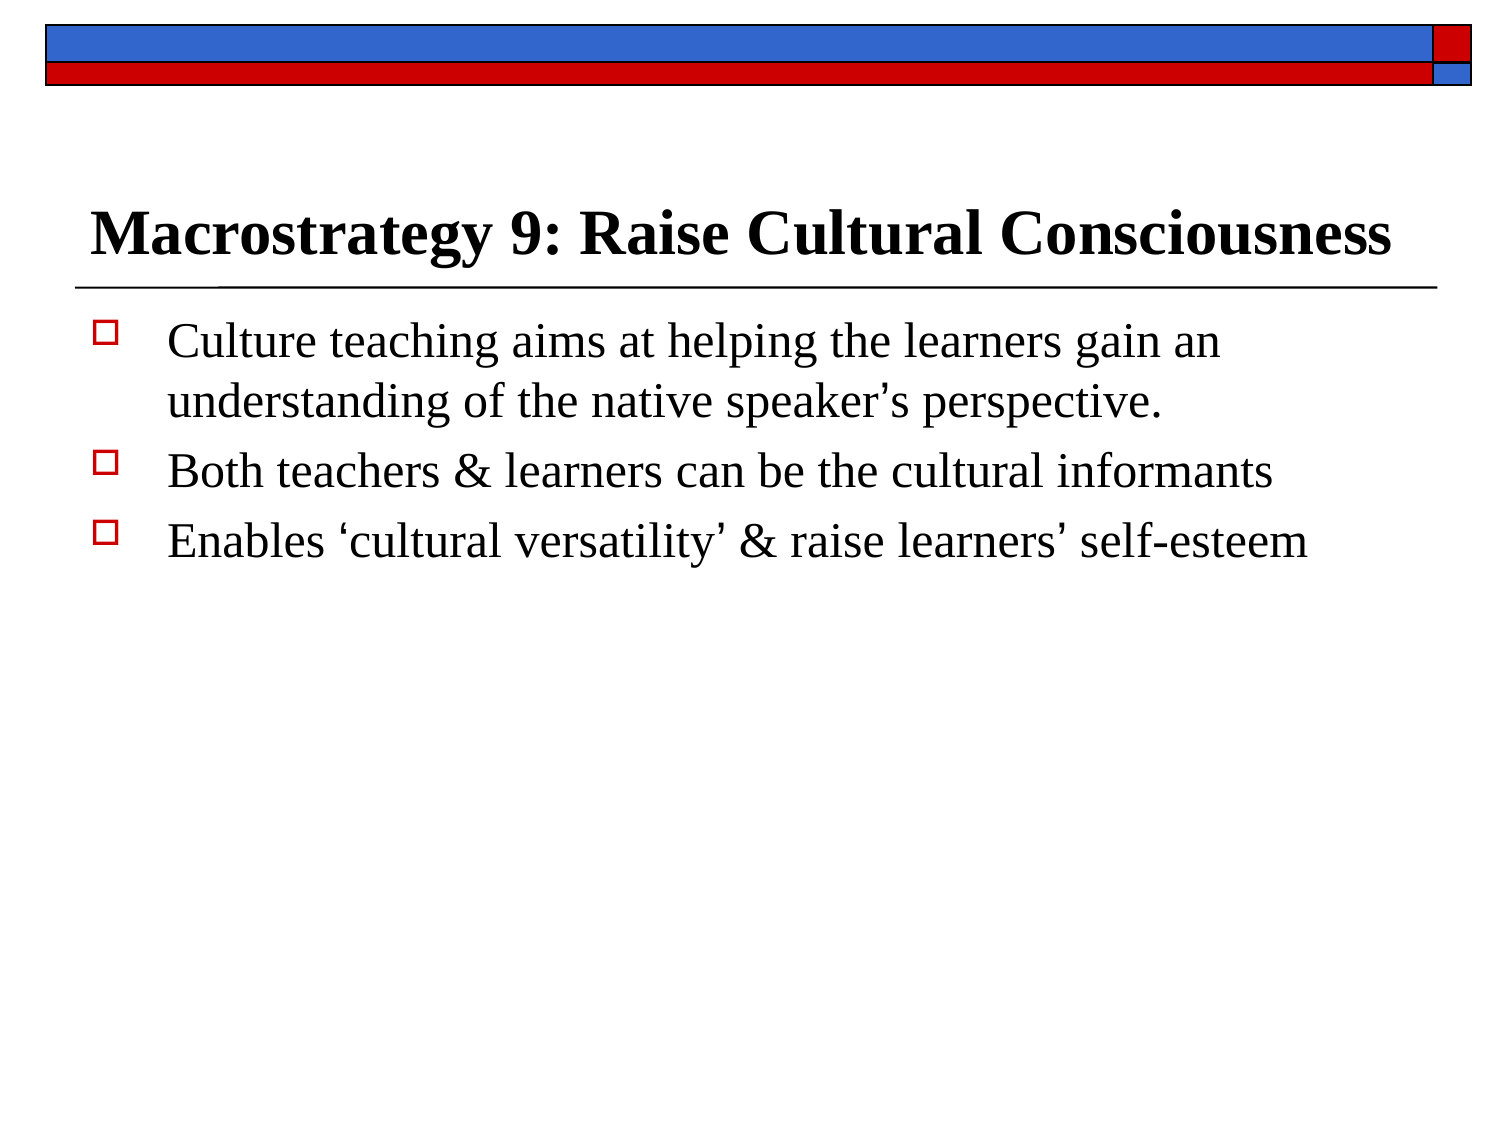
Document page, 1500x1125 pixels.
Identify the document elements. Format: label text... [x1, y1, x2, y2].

list Culture teaching aims at helping the learners gain an understanding of the native speaker’s perspective. Both teachers & learners can be the cultural informants Enables ‘cultural versatility’ & raise learners’ self-esteem [74, 299, 1426, 1006]
title Macrostrategy 9: Raise Cultural Consciousness [74, 87, 1426, 276]
